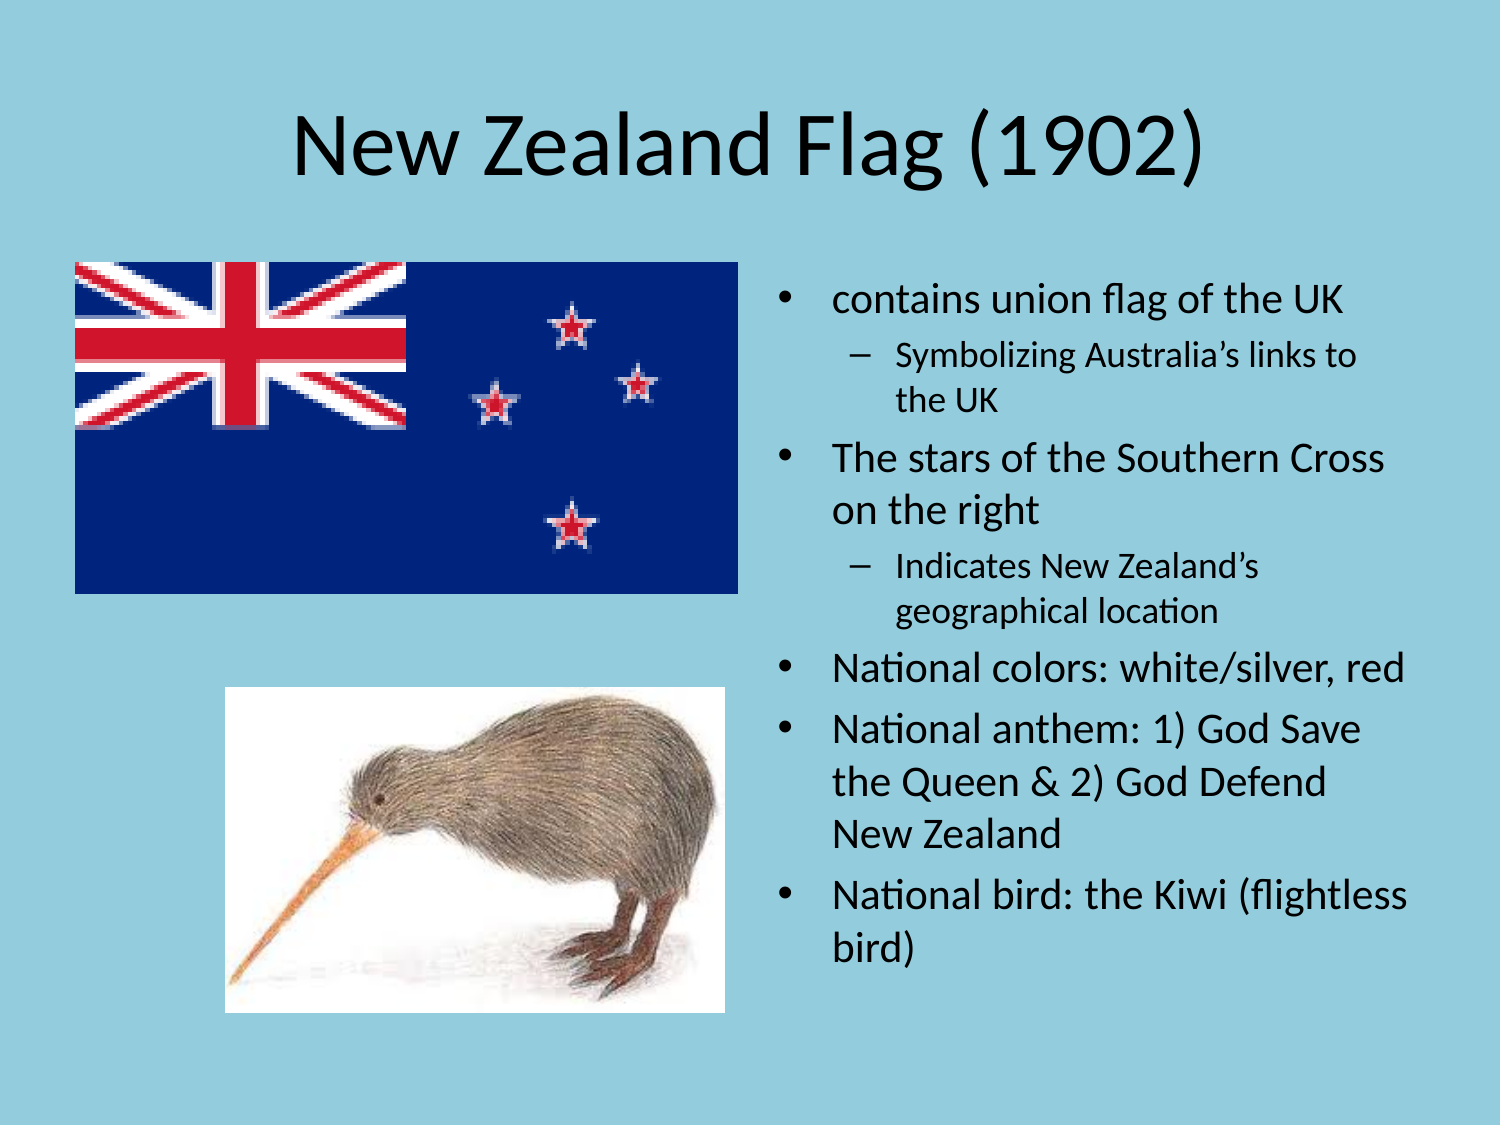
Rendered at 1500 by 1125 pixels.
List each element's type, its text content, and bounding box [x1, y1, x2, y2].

picture [74, 262, 738, 594]
title New Zealand Flag (1902) [75, 45, 1425, 233]
list contains union flag of the UK Symbolizing Australia’s links to the UK The stars of the Southern Cross on the right Indicates New Zealand’s geographical location National colors: white/silver, red National anthem: 1) God Save the Queen & 2) God Defend New Zealand National bird: the Kiwi (flightless bird) [762, 262, 1425, 1005]
picture [224, 687, 726, 1014]
